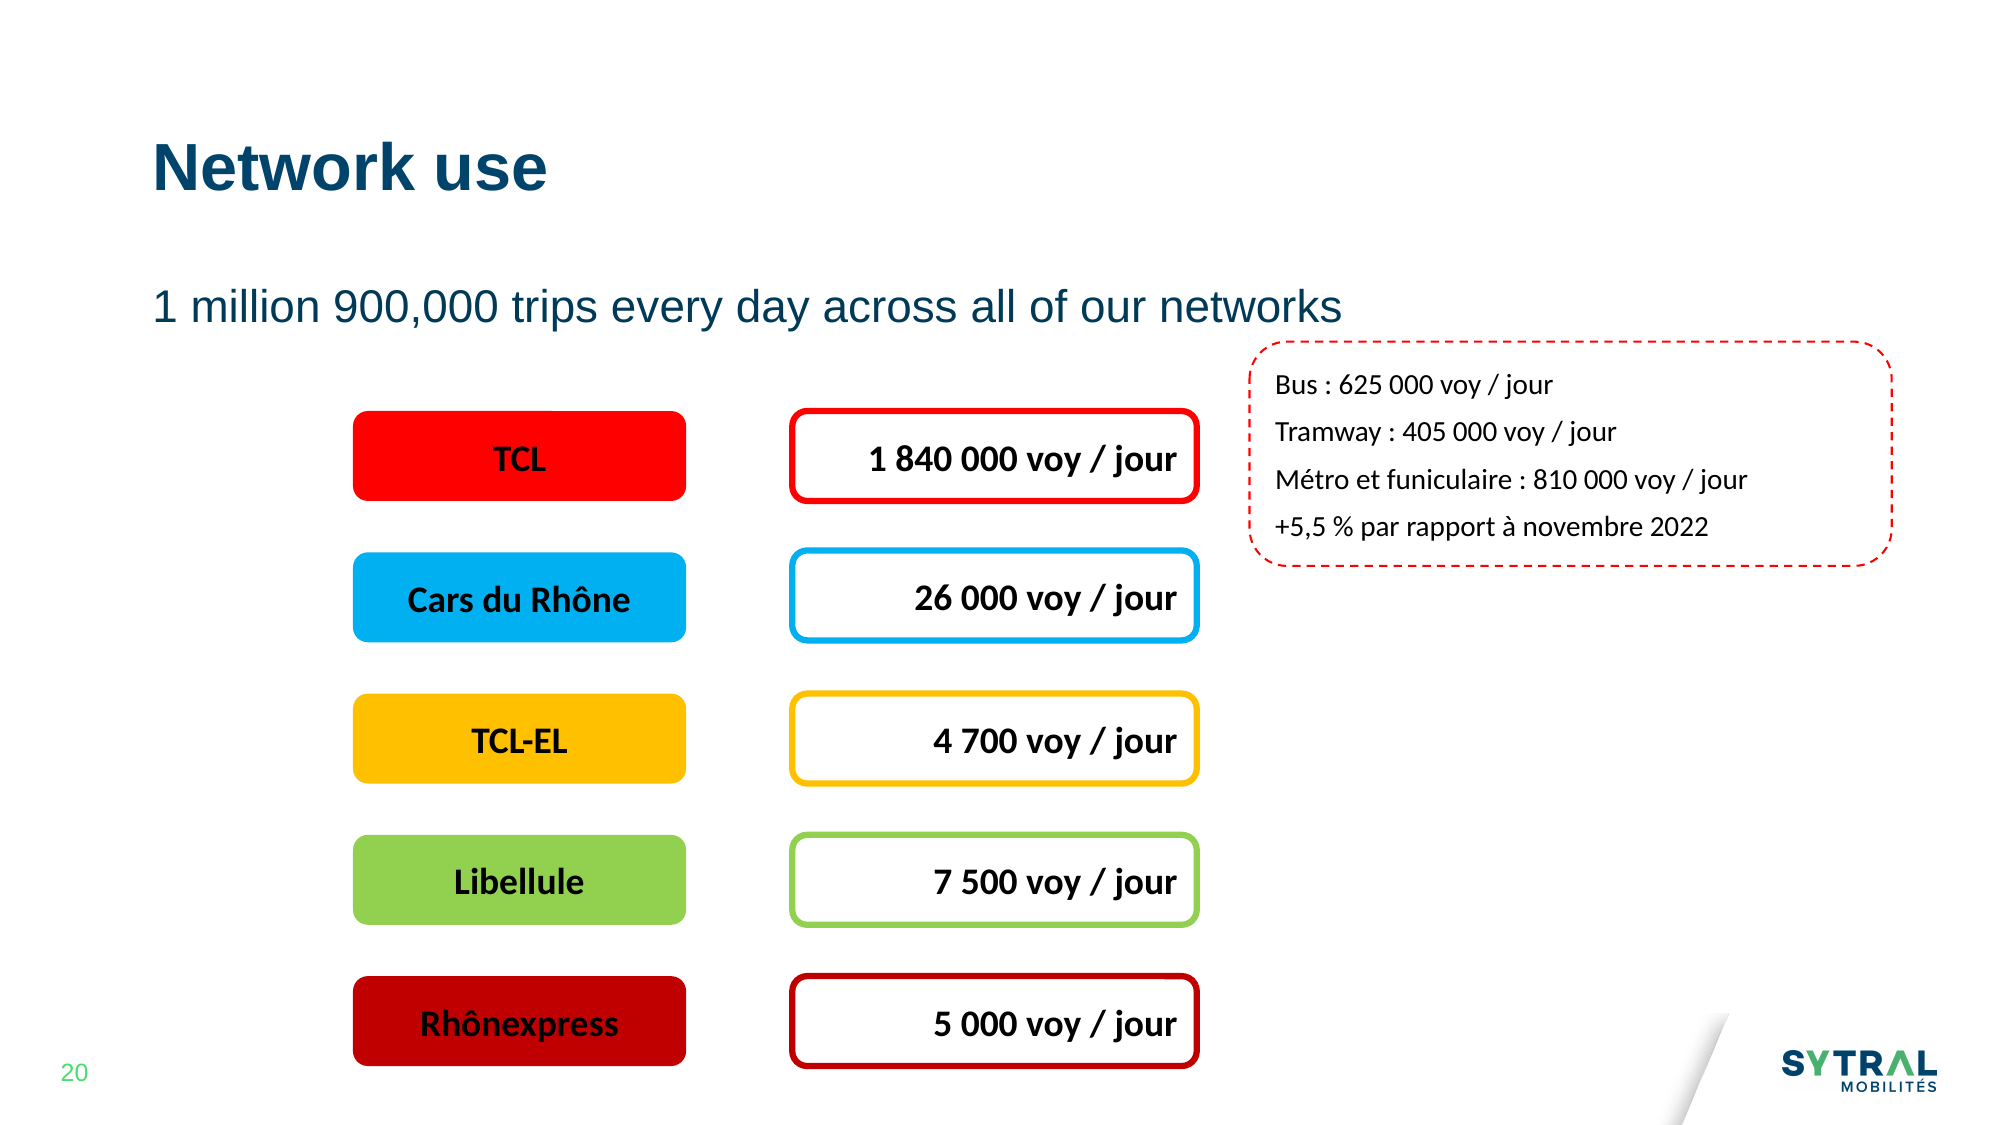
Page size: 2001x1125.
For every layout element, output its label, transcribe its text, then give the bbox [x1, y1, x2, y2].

text_box Bus : 625 000 voy / jour Tramway : 405 000 voy / jour Métro et funiculaire : 810 000 voy / jour +5,5 % par rapport à novembre 2022 [1248, 340, 1893, 567]
text_box Rhônexpress [351, 975, 688, 1041]
text_box Cars du Rhône [351, 551, 688, 644]
title Network use [137, 59, 1863, 275]
text_box Libellule [351, 833, 688, 926]
text_box 1 840 000 voy / jour [791, 409, 1198, 502]
text_box 4 700 voy / jour [791, 692, 1198, 785]
text_box 7 500 voy / jour [791, 833, 1198, 926]
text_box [45, 1041, 1649, 1101]
text_box TCL-EL [351, 692, 688, 785]
picture [1584, 1013, 2001, 1125]
text_box TCL [351, 409, 688, 502]
text_box 26 000 voy / jour [791, 549, 1198, 642]
list 1 million 900,000 trips every day across all of our networks [137, 275, 1945, 381]
text_box 5 000 voy / jour [791, 975, 1198, 1041]
